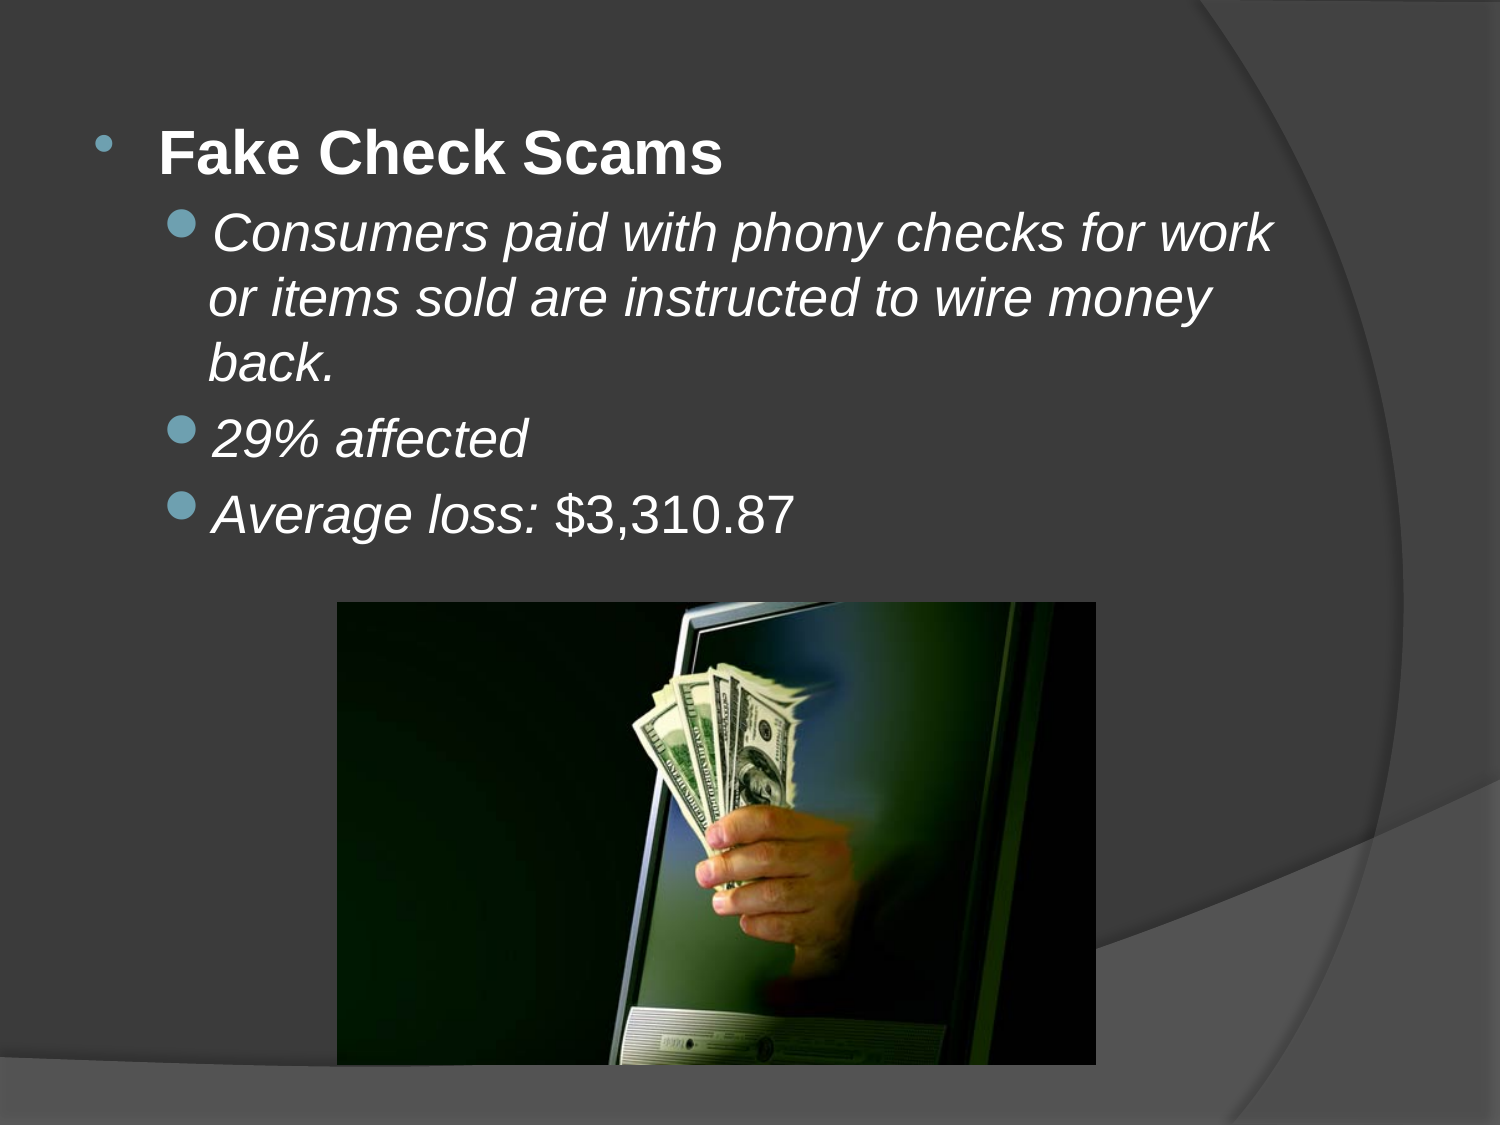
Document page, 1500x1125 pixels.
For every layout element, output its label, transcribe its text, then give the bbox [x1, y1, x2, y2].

list Fake Check Scams Consumers paid with phony checks for work or items sold are instructed to wire money back. 29% affected Average loss: $3,310.87 [75, 104, 1300, 847]
picture [337, 601, 1097, 1065]
